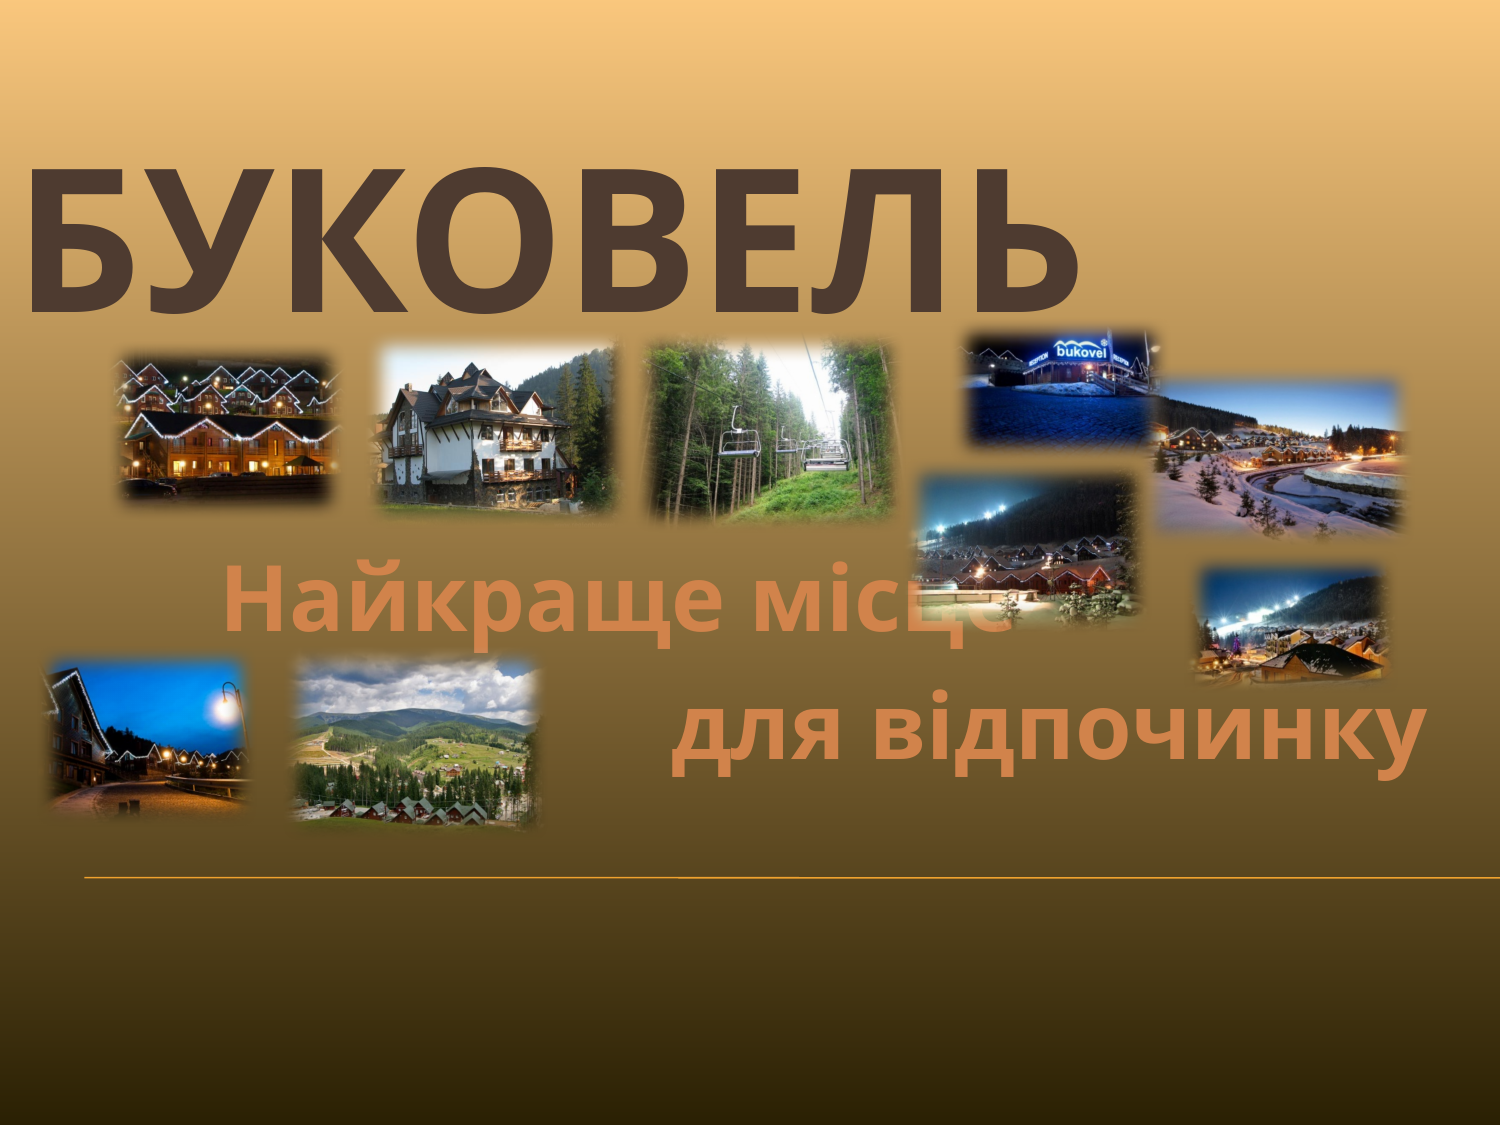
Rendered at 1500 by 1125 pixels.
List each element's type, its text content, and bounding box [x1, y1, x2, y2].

picture [1185, 552, 1397, 692]
picture [634, 318, 1414, 635]
picture [283, 646, 549, 841]
picture [107, 341, 347, 520]
picture [365, 330, 630, 528]
title Буковель [0, 105, 1407, 375]
picture [37, 646, 256, 827]
subtitle Найкраще місце для відпочинку [62, 457, 1450, 786]
